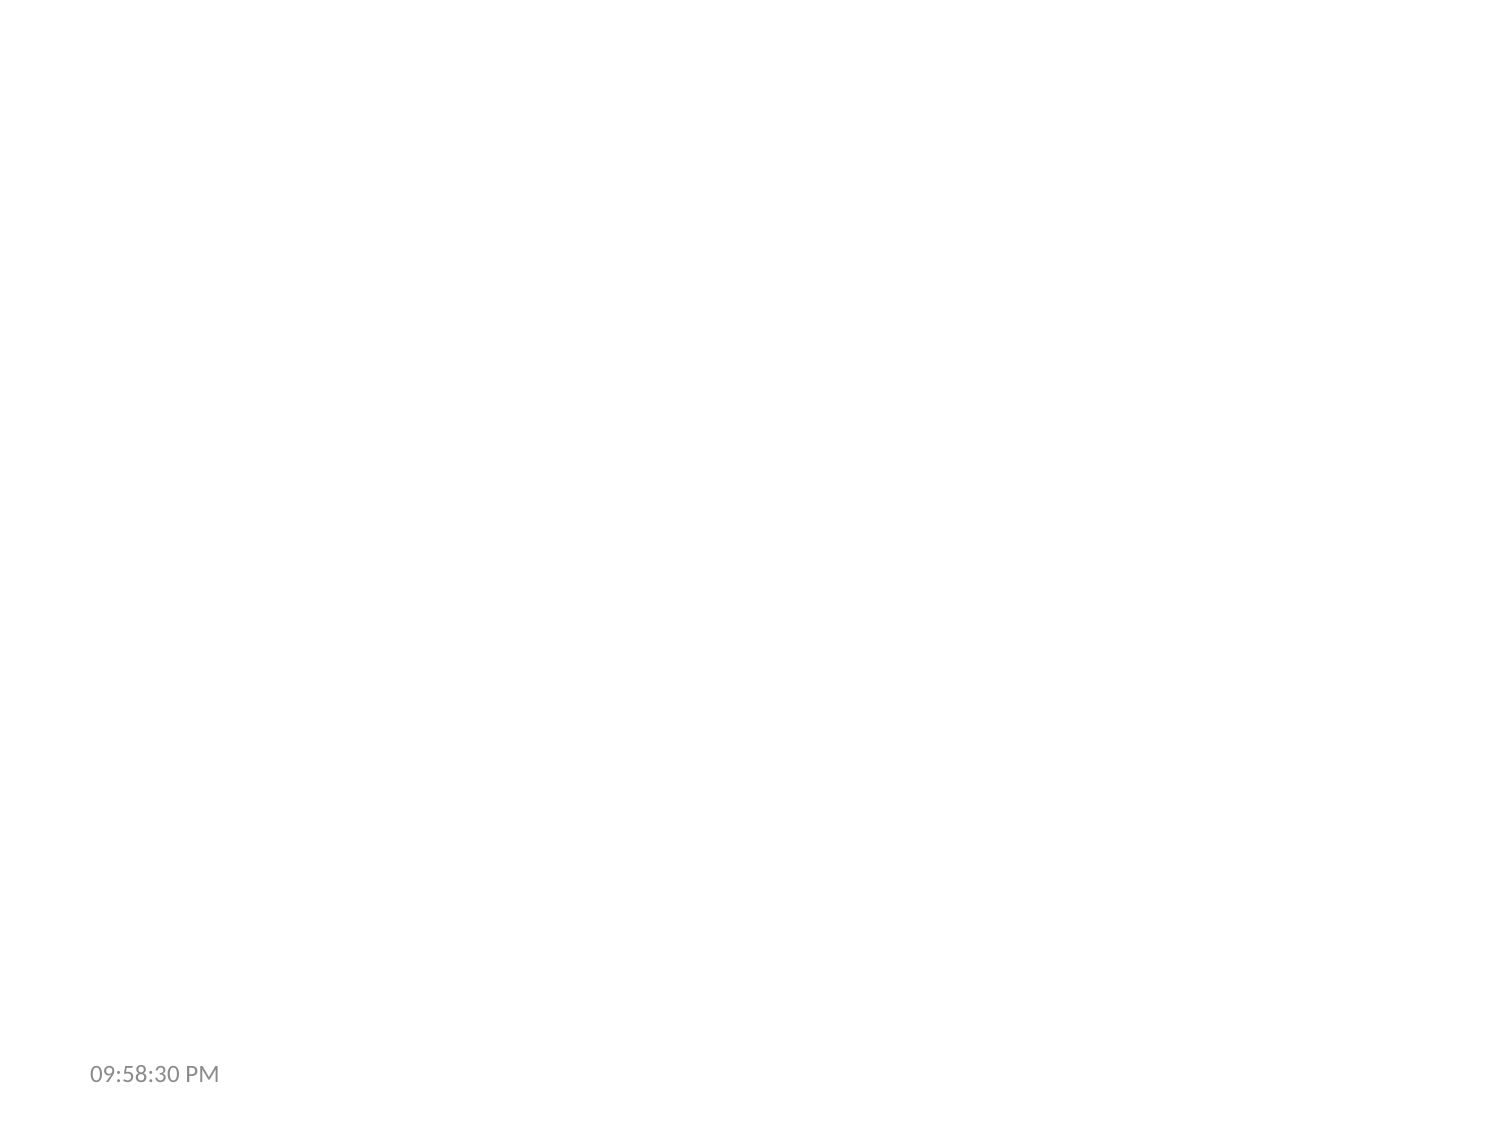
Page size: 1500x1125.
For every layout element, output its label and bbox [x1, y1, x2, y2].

slide_number [75, 1042, 425, 1103]
